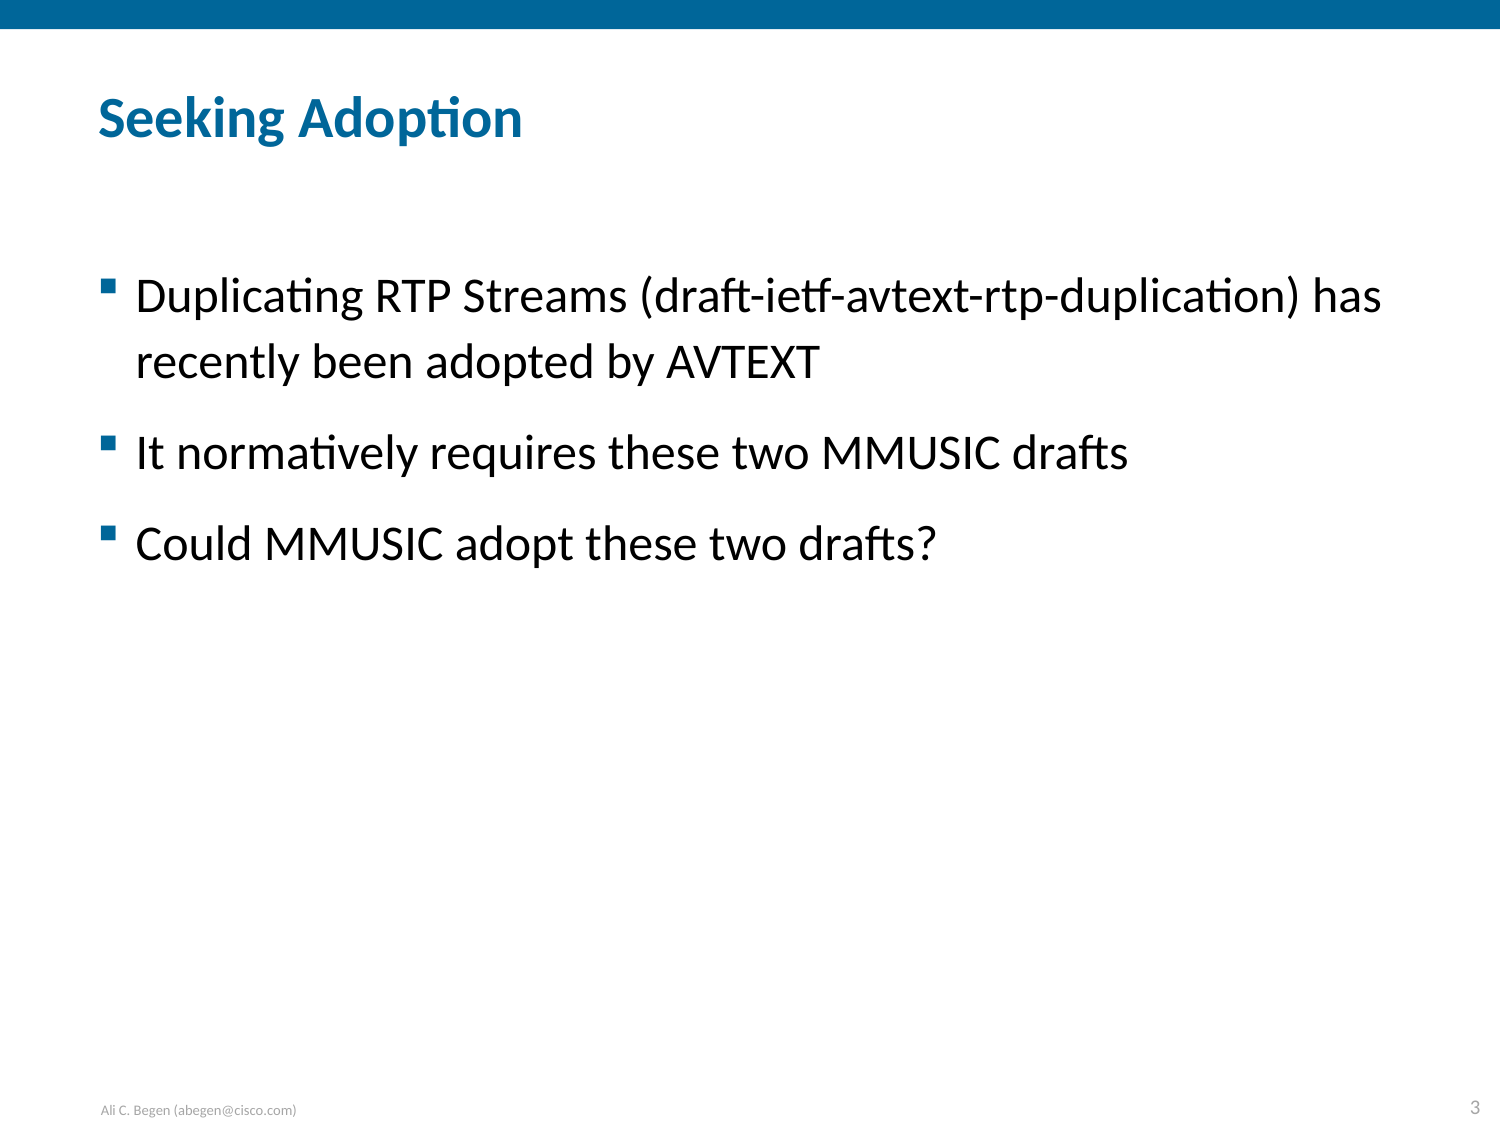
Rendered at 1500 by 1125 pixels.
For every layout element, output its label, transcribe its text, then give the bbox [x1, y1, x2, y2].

list Duplicating RTP Streams (draft-ietf-avtext-rtp-duplication) has recently been adopted by AVTEXT It normatively requires these two MMUSIC drafts Could MMUSIC adopt these two drafts? [83, 249, 1419, 1038]
title Seeking Adoption [84, 49, 1422, 188]
